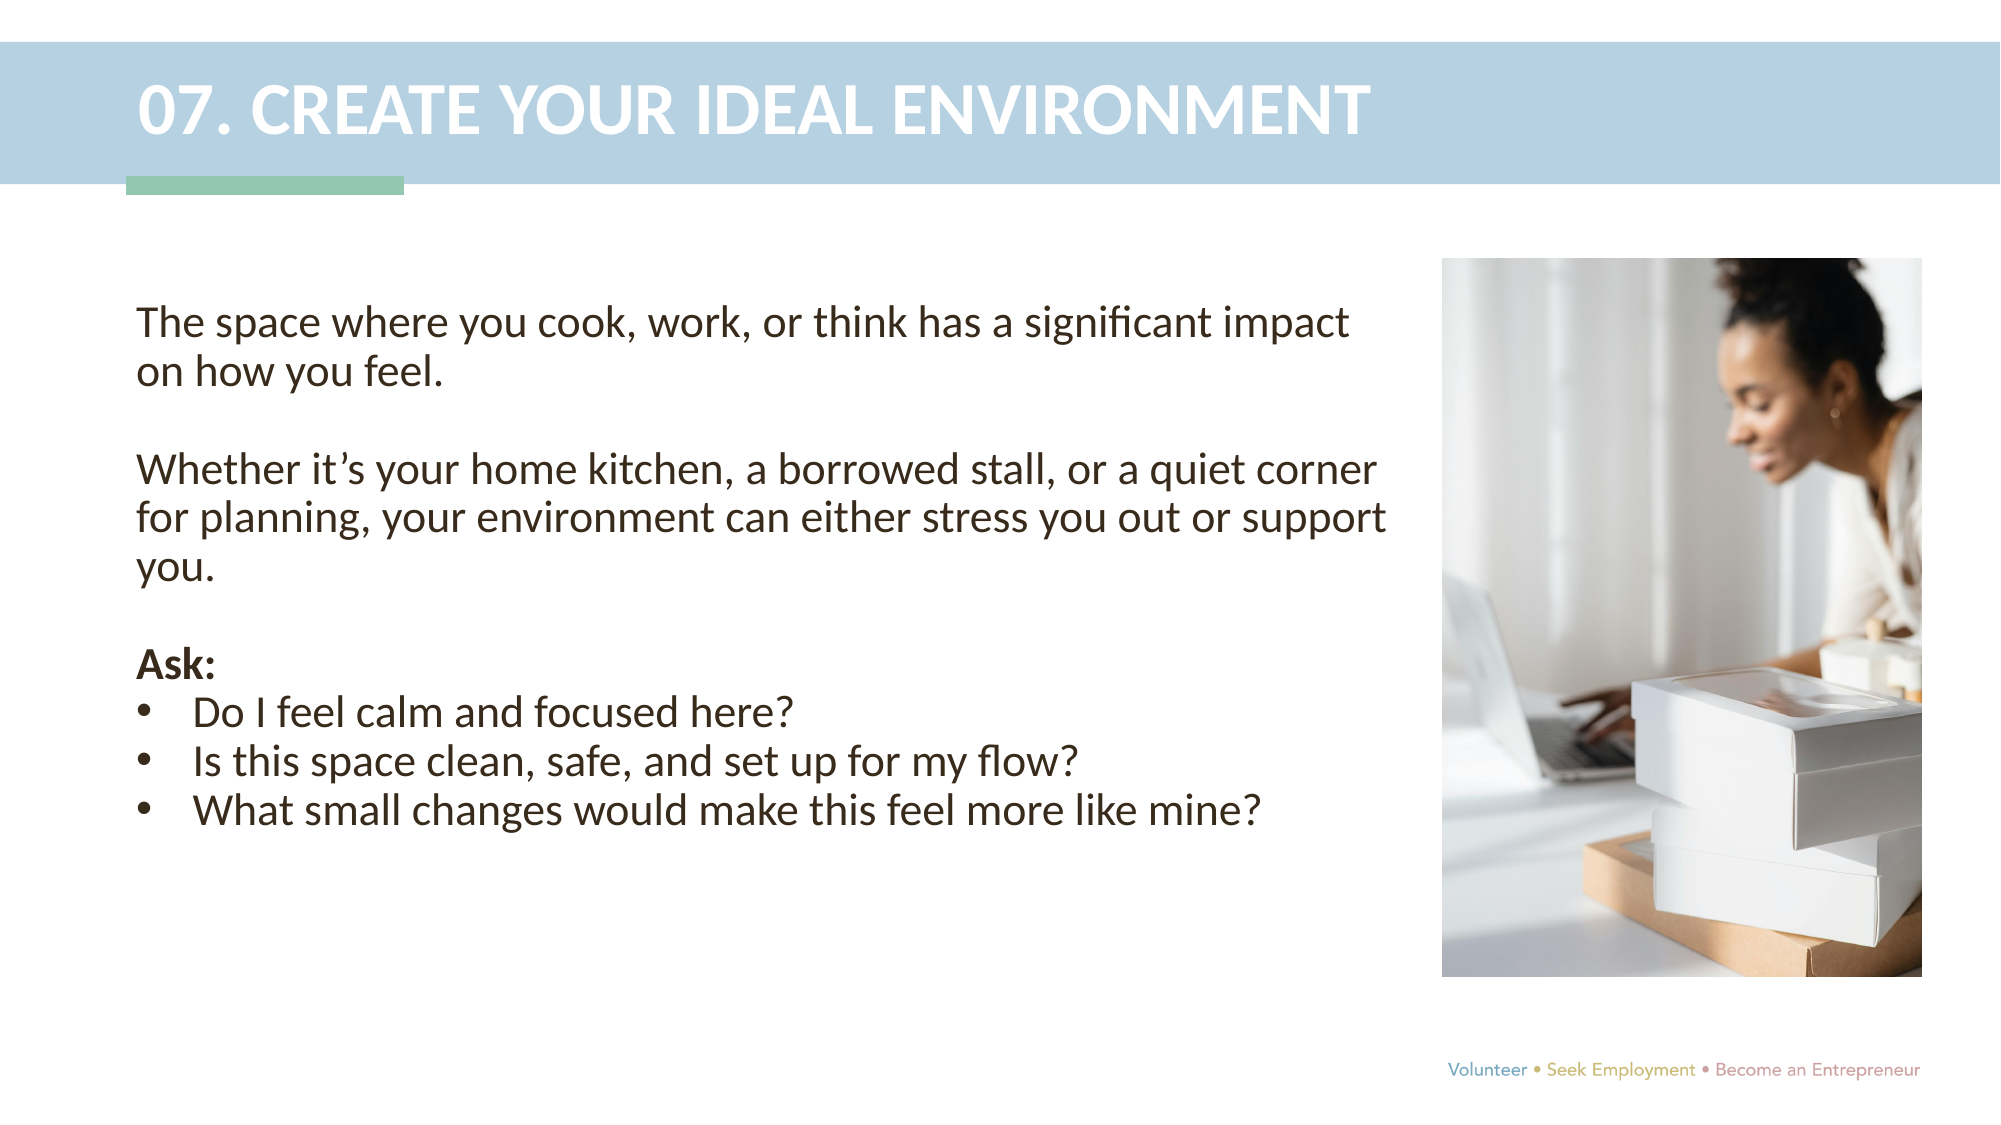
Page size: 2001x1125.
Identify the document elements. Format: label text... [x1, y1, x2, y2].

list The space where you cook, work, or think has a significant impact on how you feel. Whether it’s your home kitchen, a borrowed stall, or a quiet corner for planning, your environment can either stress you out or support you. Ask: Do I feel calm and focused here? Is this space clean, safe, and set up for my flow? What small changes would make this feel more like mine? [121, 290, 1420, 1005]
picture [1442, 258, 1922, 977]
picture [1418, 1046, 1971, 1103]
list 07. CREATE YOUR IDEAL ENVIRONMENT [123, 51, 1913, 170]
